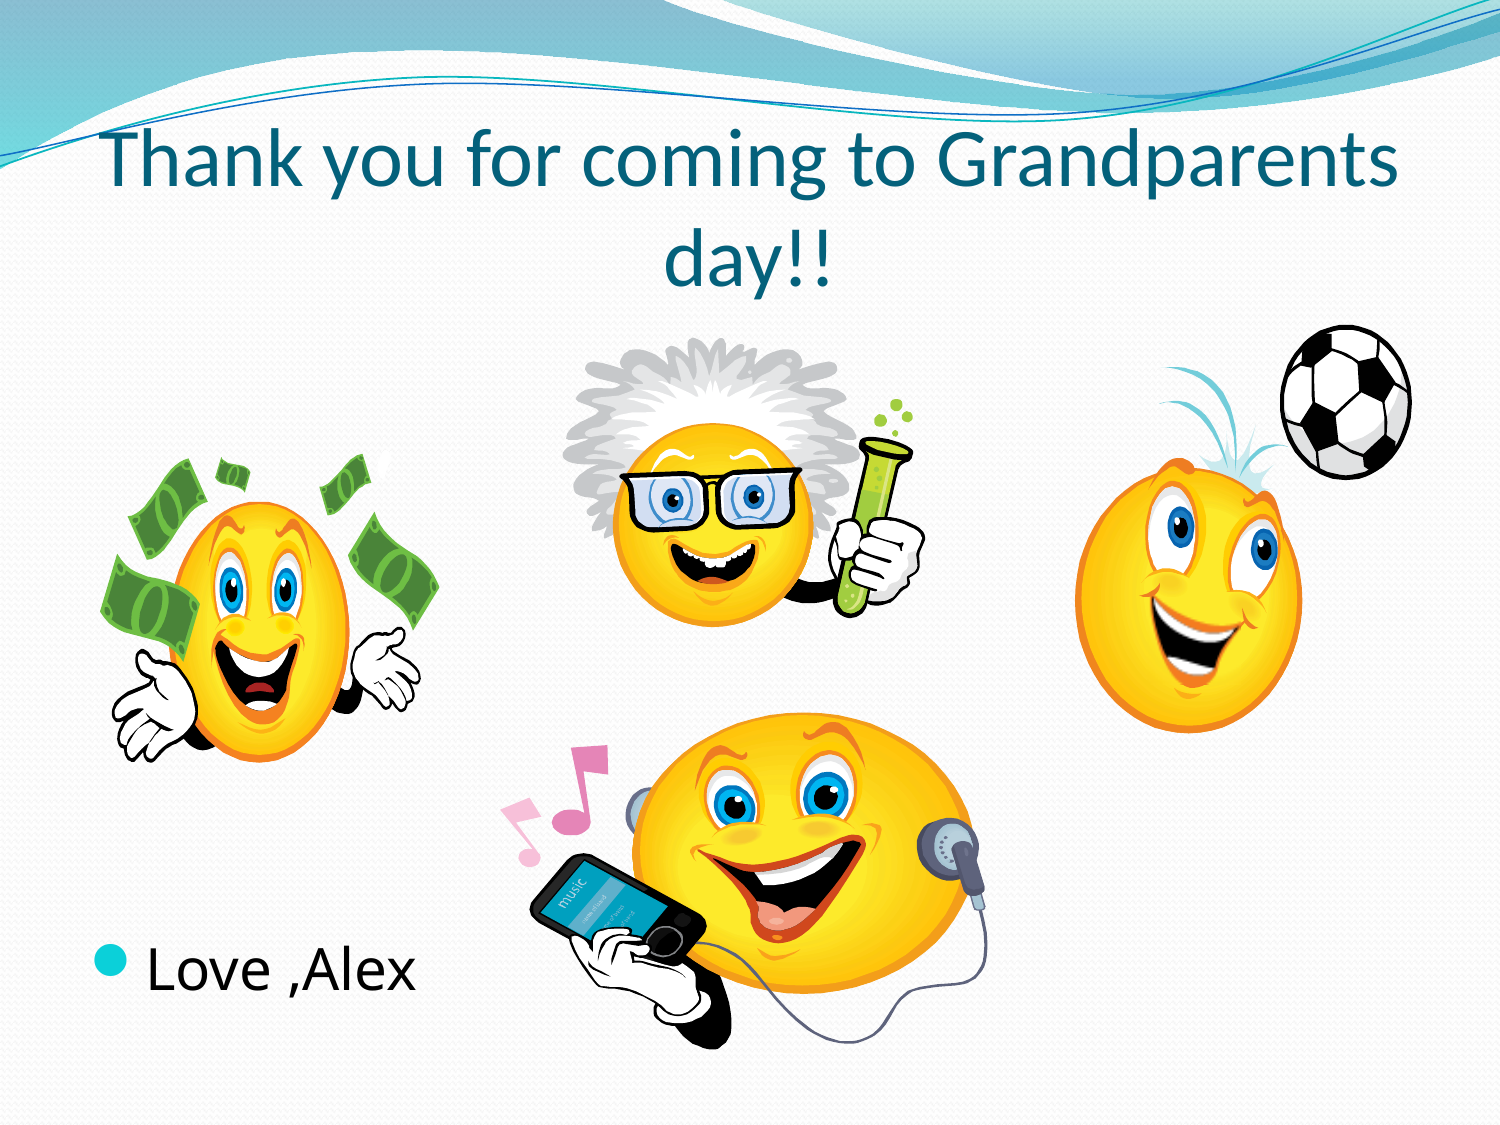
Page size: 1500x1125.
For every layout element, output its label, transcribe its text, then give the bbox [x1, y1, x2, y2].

picture [562, 337, 926, 628]
list Love ,Alex [75, 317, 1425, 1038]
title Thank you for coming to Grandparents day!! [75, 115, 1425, 303]
picture [499, 712, 988, 1050]
picture [99, 449, 440, 763]
picture [1074, 324, 1413, 734]
